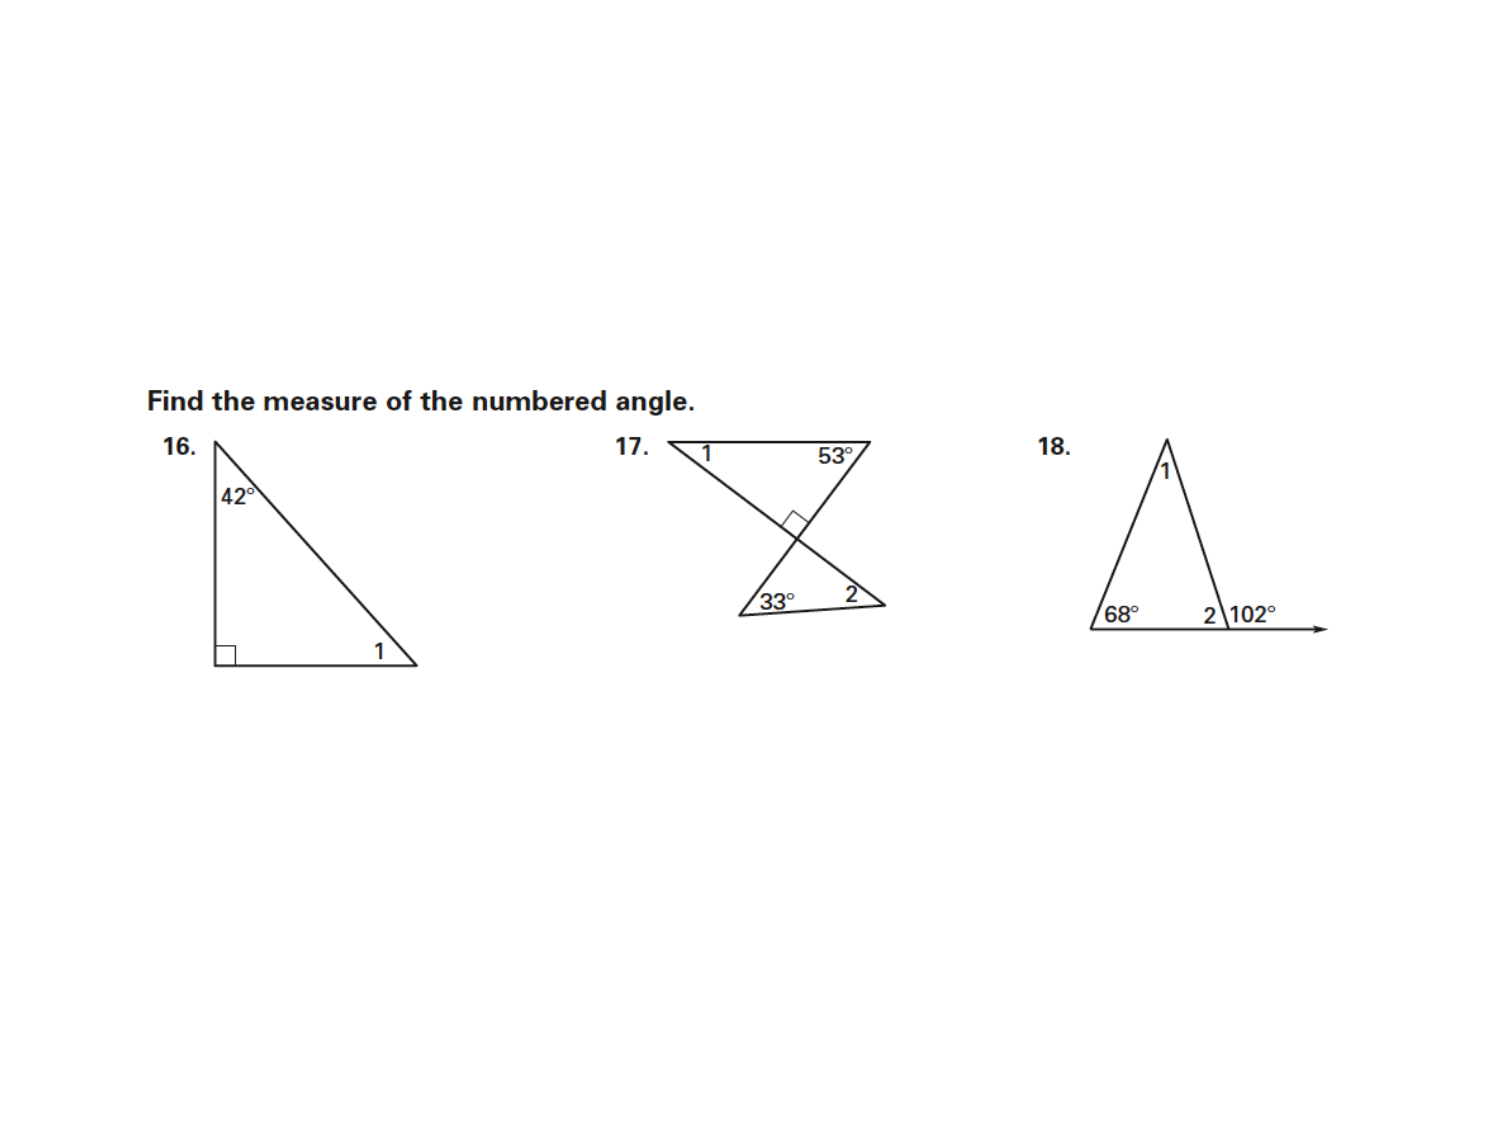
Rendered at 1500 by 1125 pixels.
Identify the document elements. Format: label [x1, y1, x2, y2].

list [112, 375, 1388, 725]
